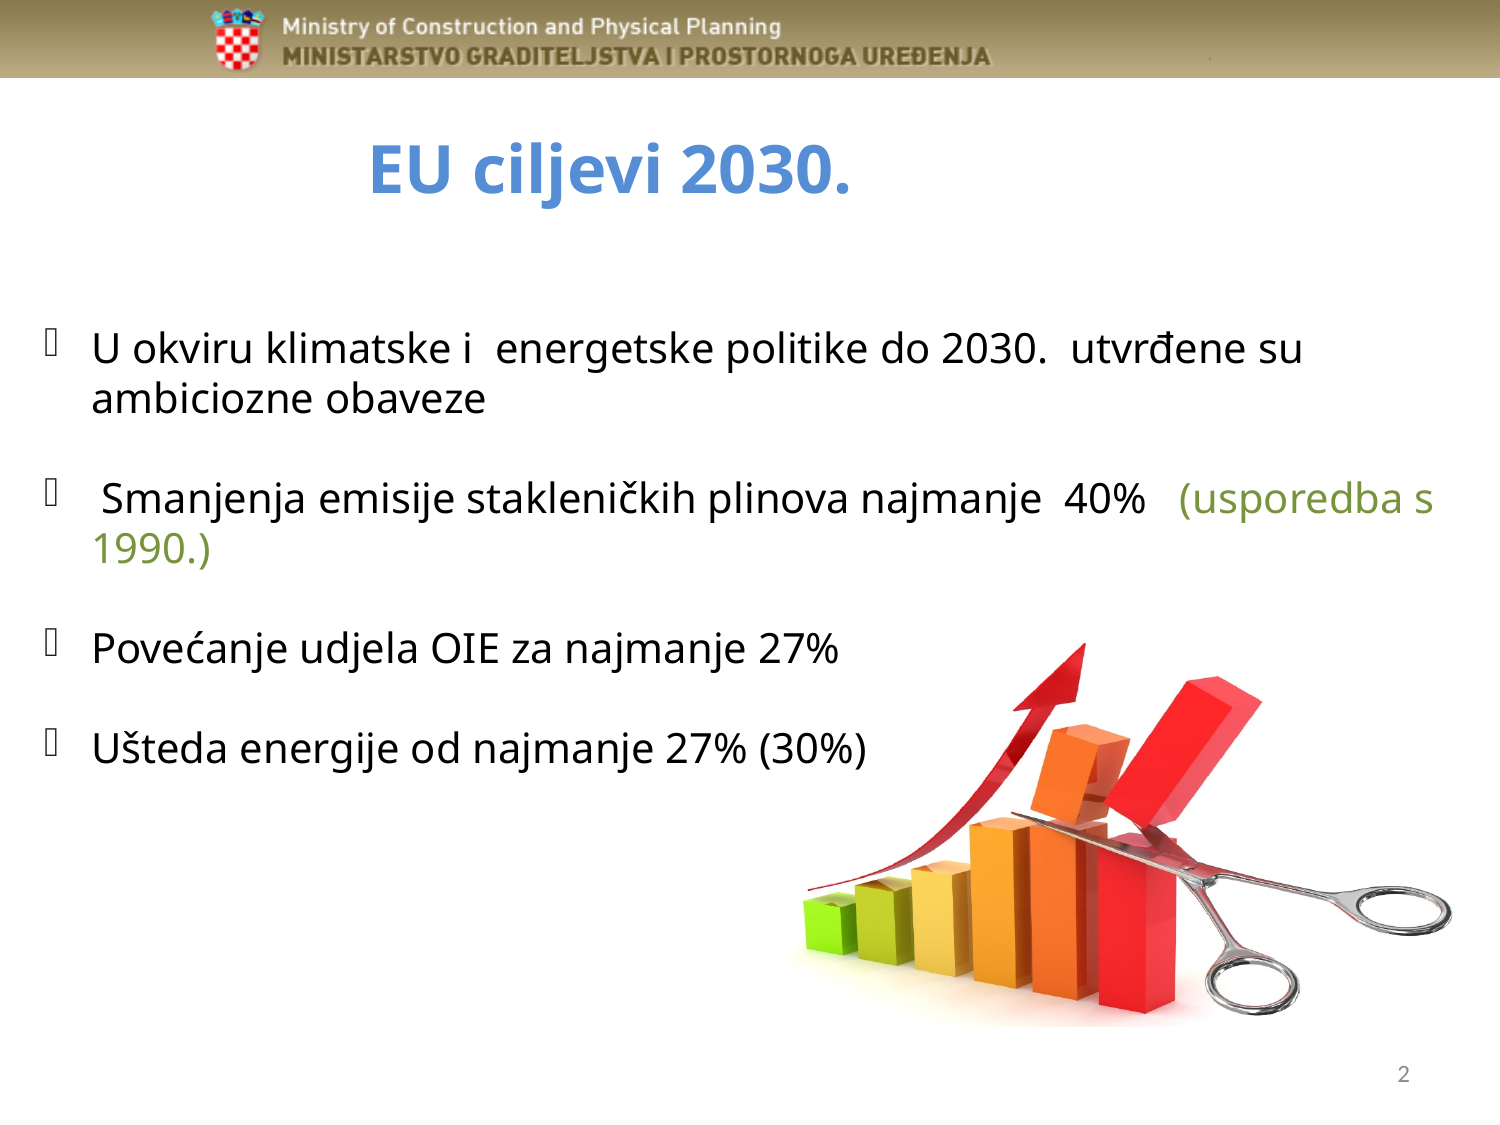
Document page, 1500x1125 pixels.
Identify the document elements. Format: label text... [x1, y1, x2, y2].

picture [0, 0, 1500, 79]
picture [775, 632, 1467, 1027]
slide_number 2 [1074, 1042, 1425, 1103]
text_box U okviru klimatske i energetske politike do 2030. utvrđene su ambiciozne obaveze Smanjenja emisije stakleničkih plinova najmanje 40% (usporedba s 1990.) Povećanje udjela OIE za najmanje 27% Ušteda energije od najmanje 27% (30%) [29, 314, 1500, 875]
title EU ciljevi 2030. [0, 90, 1285, 244]
